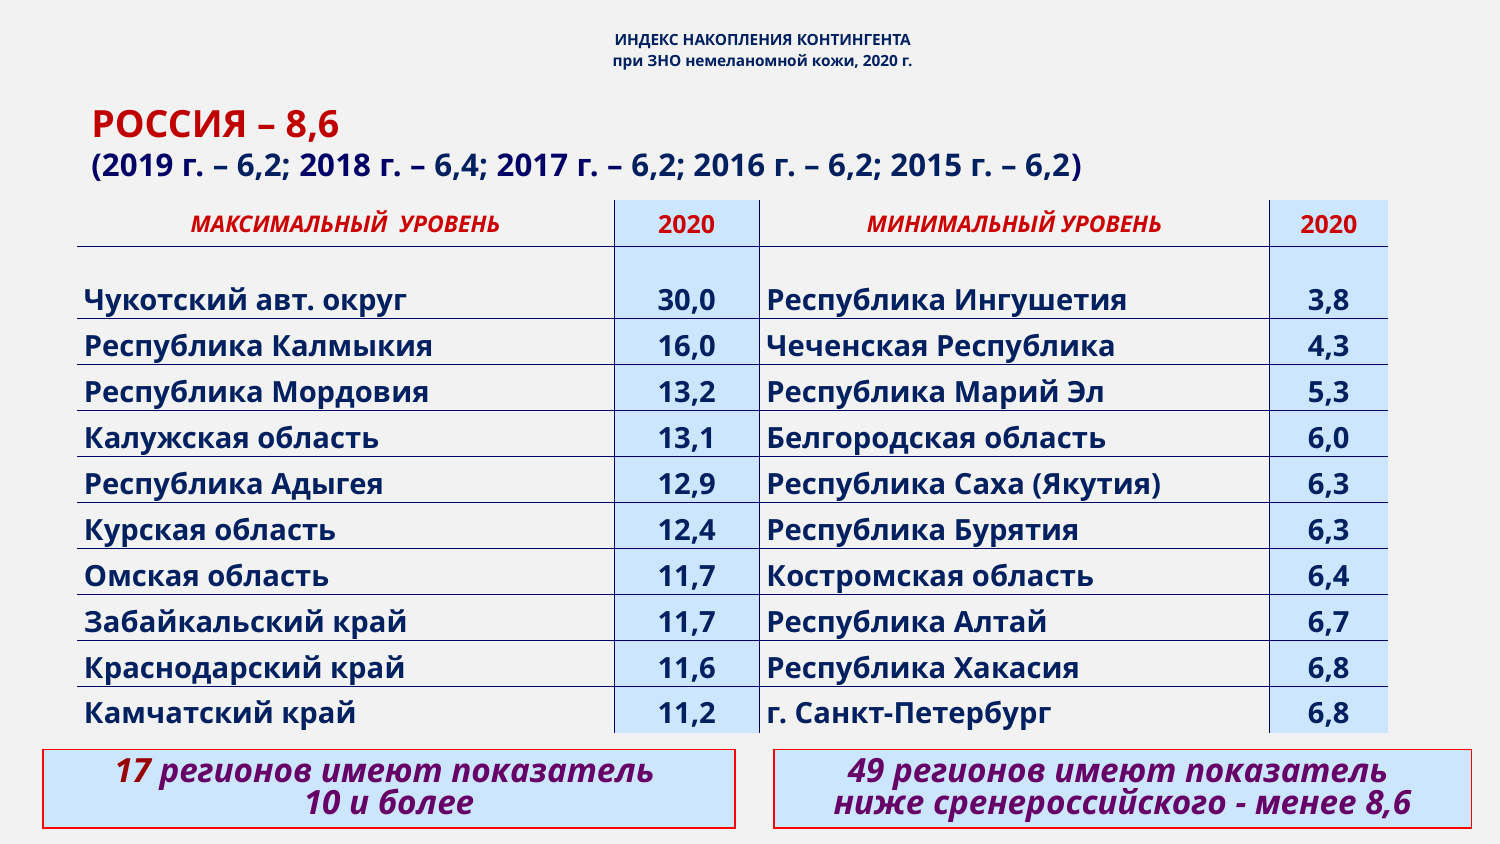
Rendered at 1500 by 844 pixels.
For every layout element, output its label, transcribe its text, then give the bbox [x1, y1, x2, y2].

table_header 2020 [615, 200, 759, 246]
table_cell Забайкальский край [77, 595, 614, 640]
table_cell 6,0 [1270, 411, 1388, 456]
table_cell 16,0 [615, 319, 759, 364]
text_box 49 регионов имеют показатель ниже сренероссийского - менее 8,6 [774, 749, 1472, 829]
table_cell г. Санкт-Петербург [760, 687, 1269, 733]
table_cell 5,3 [1270, 365, 1388, 410]
table_cell 11,7 [615, 595, 759, 640]
table_cell Костромская область [760, 549, 1269, 594]
table_cell Омская область [77, 549, 614, 594]
table_header МАКСИМАЛЬНЫЙ УРОВЕНЬ [77, 200, 614, 246]
table_cell 6,3 [1270, 457, 1388, 502]
table_cell Чеченская Республика [760, 319, 1269, 364]
table_cell Республика Мордовия [77, 365, 614, 410]
text_box 17 регионов имеют показатель 10 и более [43, 749, 736, 829]
table_header МИНИМАЛЬНЫЙ УРОВЕНЬ [760, 200, 1269, 246]
table_cell Республика Саха (Якутия) [760, 457, 1269, 502]
table_cell Курская область [77, 503, 614, 548]
table_cell 11,7 [615, 549, 759, 594]
table_cell 6,8 [1270, 687, 1388, 733]
table_cell Камчатский край [77, 687, 614, 733]
title ИНДЕКС НАКОПЛЕНИЯ КОНТИНГЕНТА при ЗНО немеланомной кожи, 2020 г. [29, 23, 1500, 77]
table_cell Краснодарский край [77, 641, 614, 686]
table_cell Чукотский авт. округ [77, 247, 614, 318]
table_cell 4,3 [1270, 319, 1388, 364]
table_cell 3,8 [1270, 247, 1388, 318]
table_cell 12,4 [615, 503, 759, 548]
table_cell 6,8 [1270, 641, 1388, 686]
table_cell Республика Марий Эл [760, 365, 1269, 410]
table_cell 12,9 [615, 457, 759, 502]
table_cell Республика Хакасия [760, 641, 1269, 686]
table_cell 11,6 [615, 641, 759, 686]
table_cell Республика Адыгея [77, 457, 614, 502]
table_cell Республика Бурятия [760, 503, 1269, 548]
table_cell 6,3 [1270, 503, 1388, 548]
table_cell Республика Калмыкия [77, 319, 614, 364]
table_cell Республика Ингушетия [760, 247, 1269, 318]
table_header 2020 [1270, 200, 1388, 246]
table_cell 11,2 [615, 687, 759, 733]
table_cell 13,1 [615, 411, 759, 456]
table_cell 6,4 [1270, 549, 1388, 594]
table_cell 6,7 [1270, 595, 1388, 640]
table_cell 30,0 [615, 247, 759, 318]
table_cell Белгородская область [760, 411, 1269, 456]
text_box РОССИЯ – 8,6 (2019 г. – 6,2; 2018 г. – 6,4; 2017 г. – 6,2; 2016 г. – 6,2; 2015 г. – 6,2) [76, 92, 1394, 191]
table_cell Республика Алтай [760, 595, 1269, 640]
table_cell Калужская область [77, 411, 614, 456]
table_cell 13,2 [615, 365, 759, 410]
